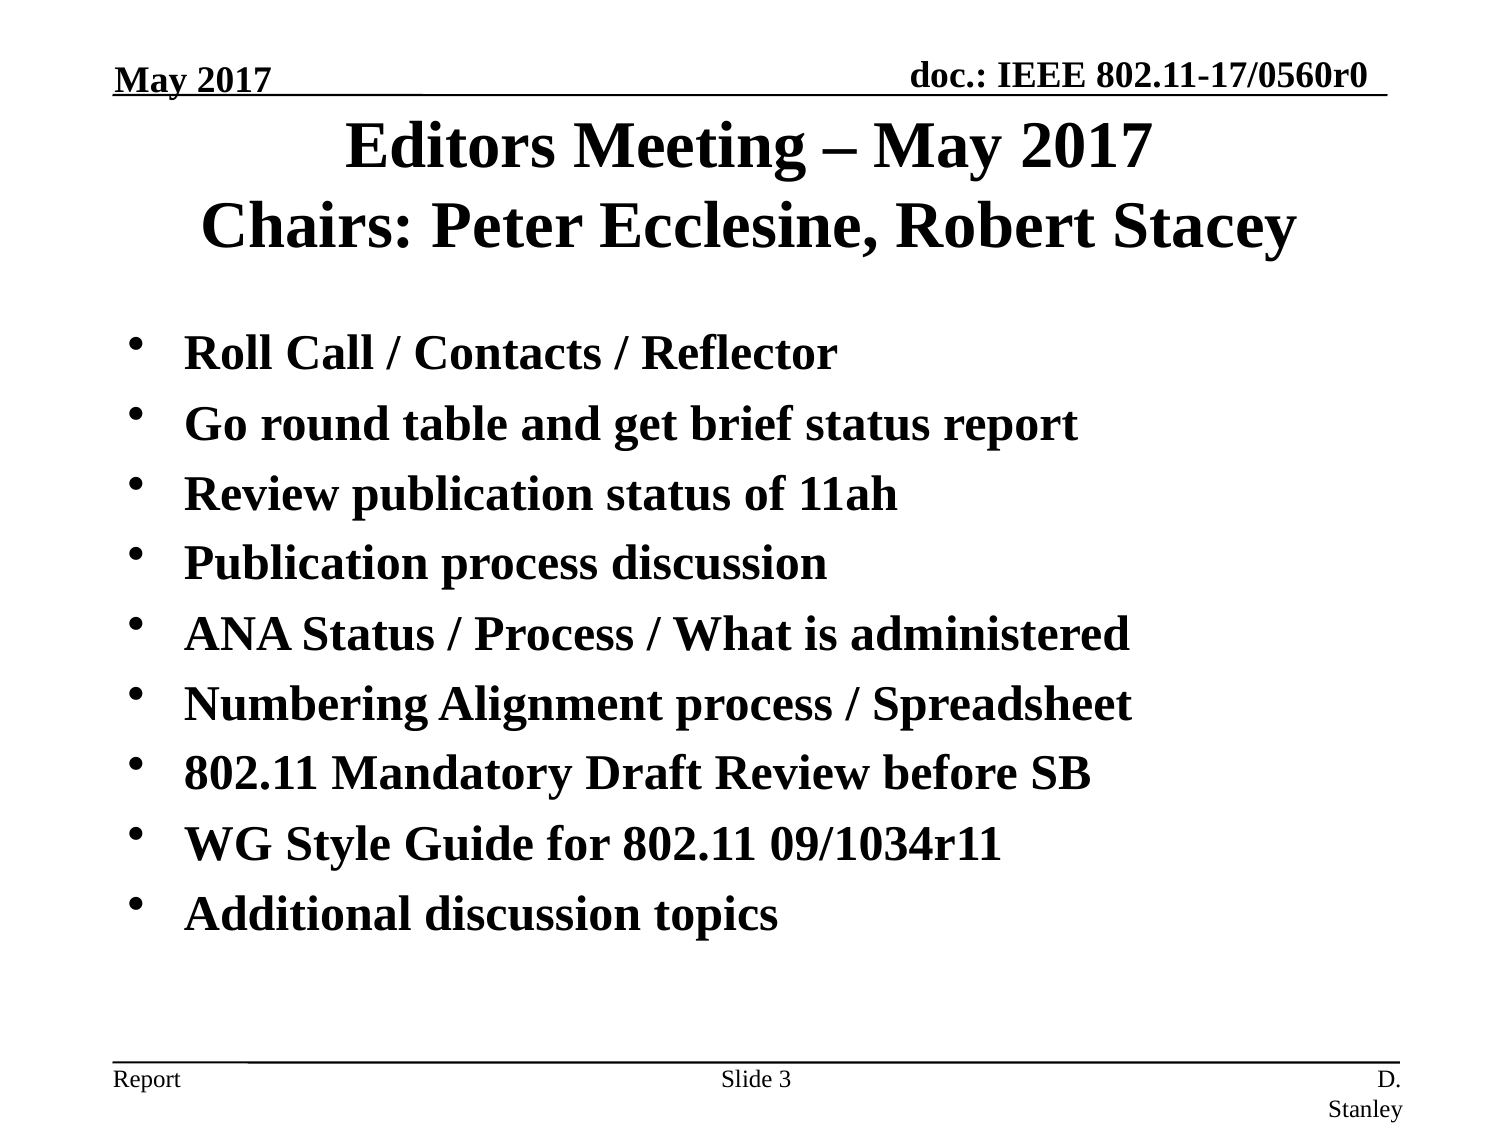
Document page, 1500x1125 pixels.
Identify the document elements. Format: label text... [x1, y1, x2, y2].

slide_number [114, 54, 335, 100]
title Editors Meeting – May 2017 Chairs: Peter Ecclesine, Robert Stacey [112, 125, 1388, 238]
list Roll Call / Contacts / Reflector Go round table and get brief status report Review publication status of 11ah Publication process discussion ANA Status / Process / What is administered Numbering Alignment process / Spreadsheet 802.11 Mandatory Draft Review before SB WG Style Guide for 802.11 09/1034r11 Additional discussion topics [112, 312, 1475, 1038]
footer D. Stanley, HP Enterprise [1325, 1062, 1402, 1093]
slide_number Slide 3 [721, 1062, 792, 1093]
